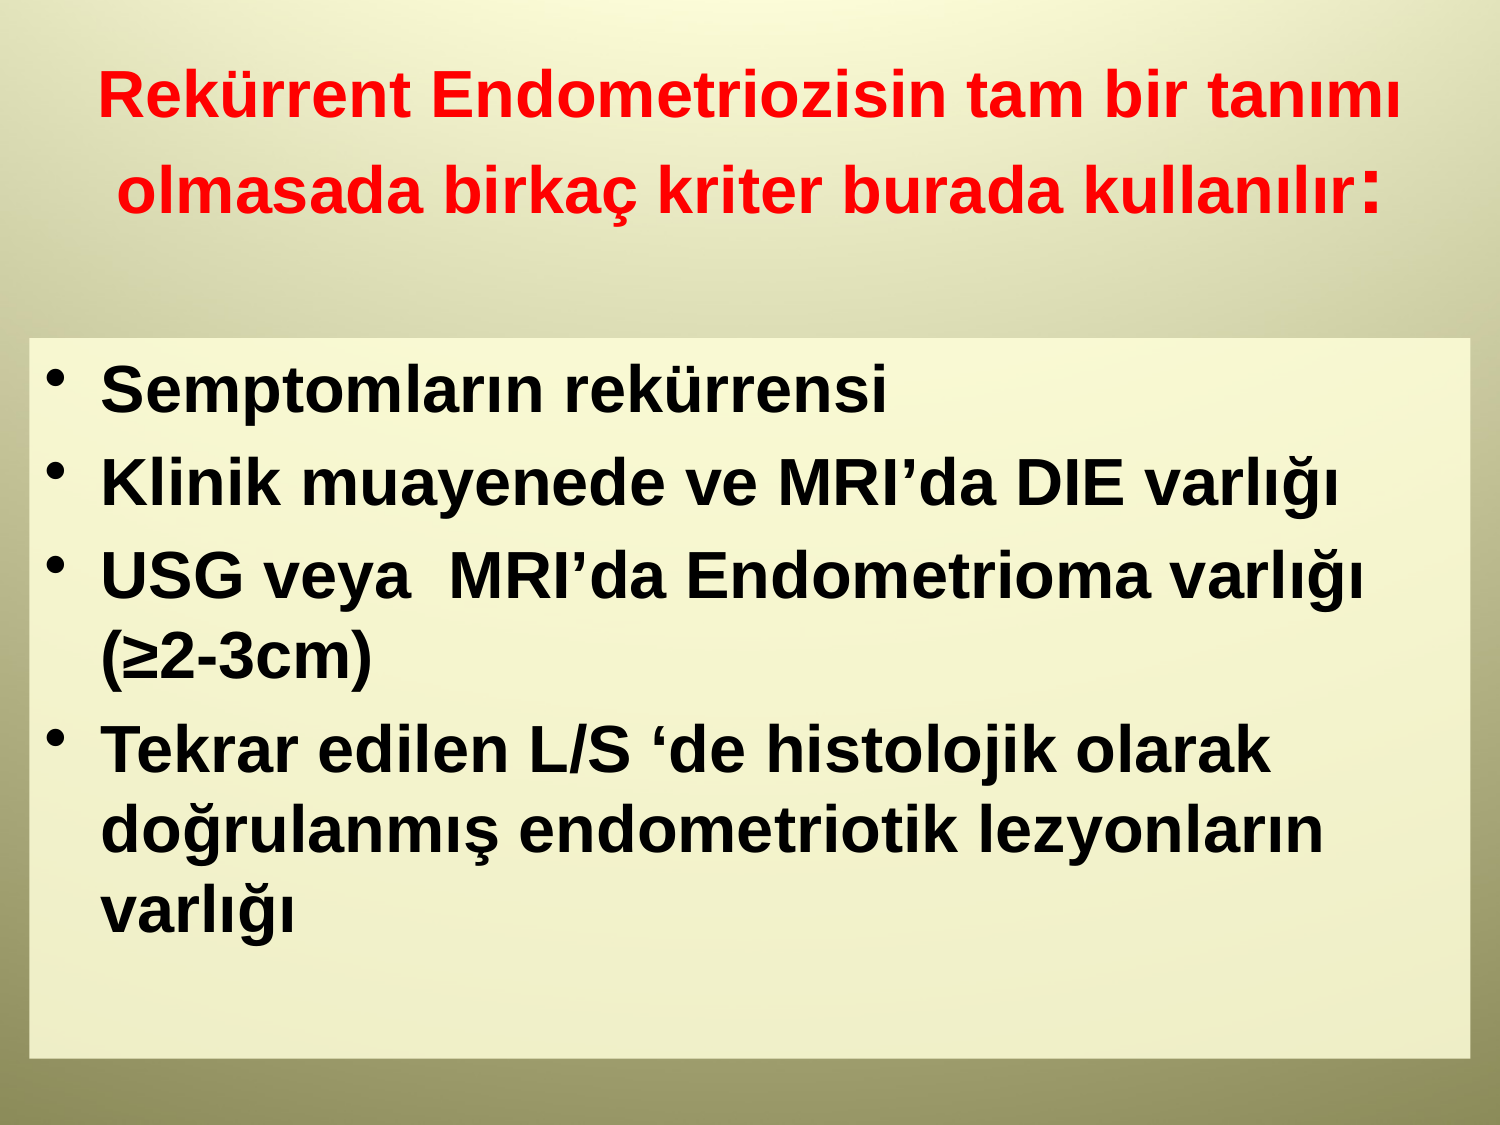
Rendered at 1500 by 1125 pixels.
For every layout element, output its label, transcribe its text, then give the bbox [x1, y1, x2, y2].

picture [0, 0, 1500, 1125]
list Semptomların rekürrensi Klinik muayenede ve MRI’da DIE varlığı USG veya MRI’da Endometrioma varlığı (≥2-3cm) Tekrar edilen L/S ‘de histolojik olarak doğrulanmış endometriotik lezyonların varlığı [29, 338, 1471, 1059]
title Rekürrent Endometriozisin tam bir tanımı olmasada birkaç kriter burada kullanılır: [76, 54, 1426, 327]
